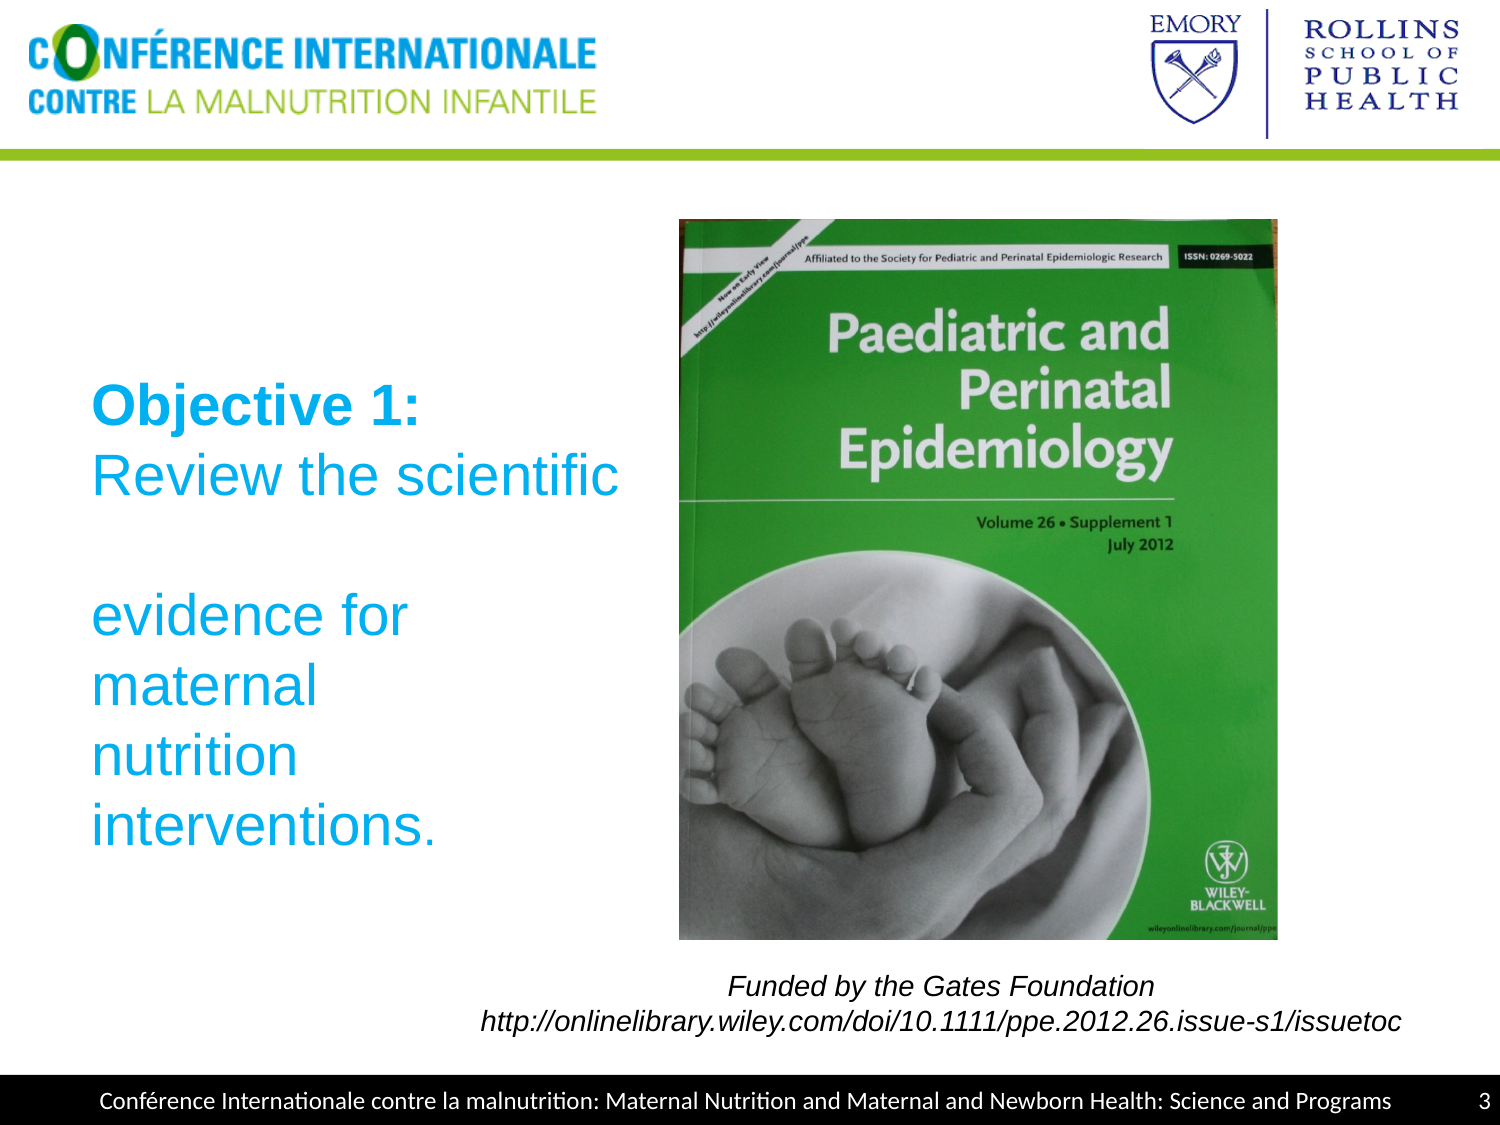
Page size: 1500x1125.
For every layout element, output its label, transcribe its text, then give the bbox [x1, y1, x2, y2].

picture [29, 24, 597, 115]
text_box Funded by the Gates Foundation http://onlinelibrary.wiley.com/doi/10.1111/ppe.2012.26.issue-s1/issuetoc [383, 959, 1500, 1045]
text_box [0, 147, 1500, 163]
text_box Objective 1: Review the scientific evidence for maternal nutrition interventions. [76, 360, 644, 865]
footer Conférence Internationale contre la malnutrition: Maternal Nutrition and Maternal and Newborn Health: Science and Programs [0, 1069, 1500, 1125]
picture [1144, 0, 1483, 150]
picture [678, 219, 1278, 940]
